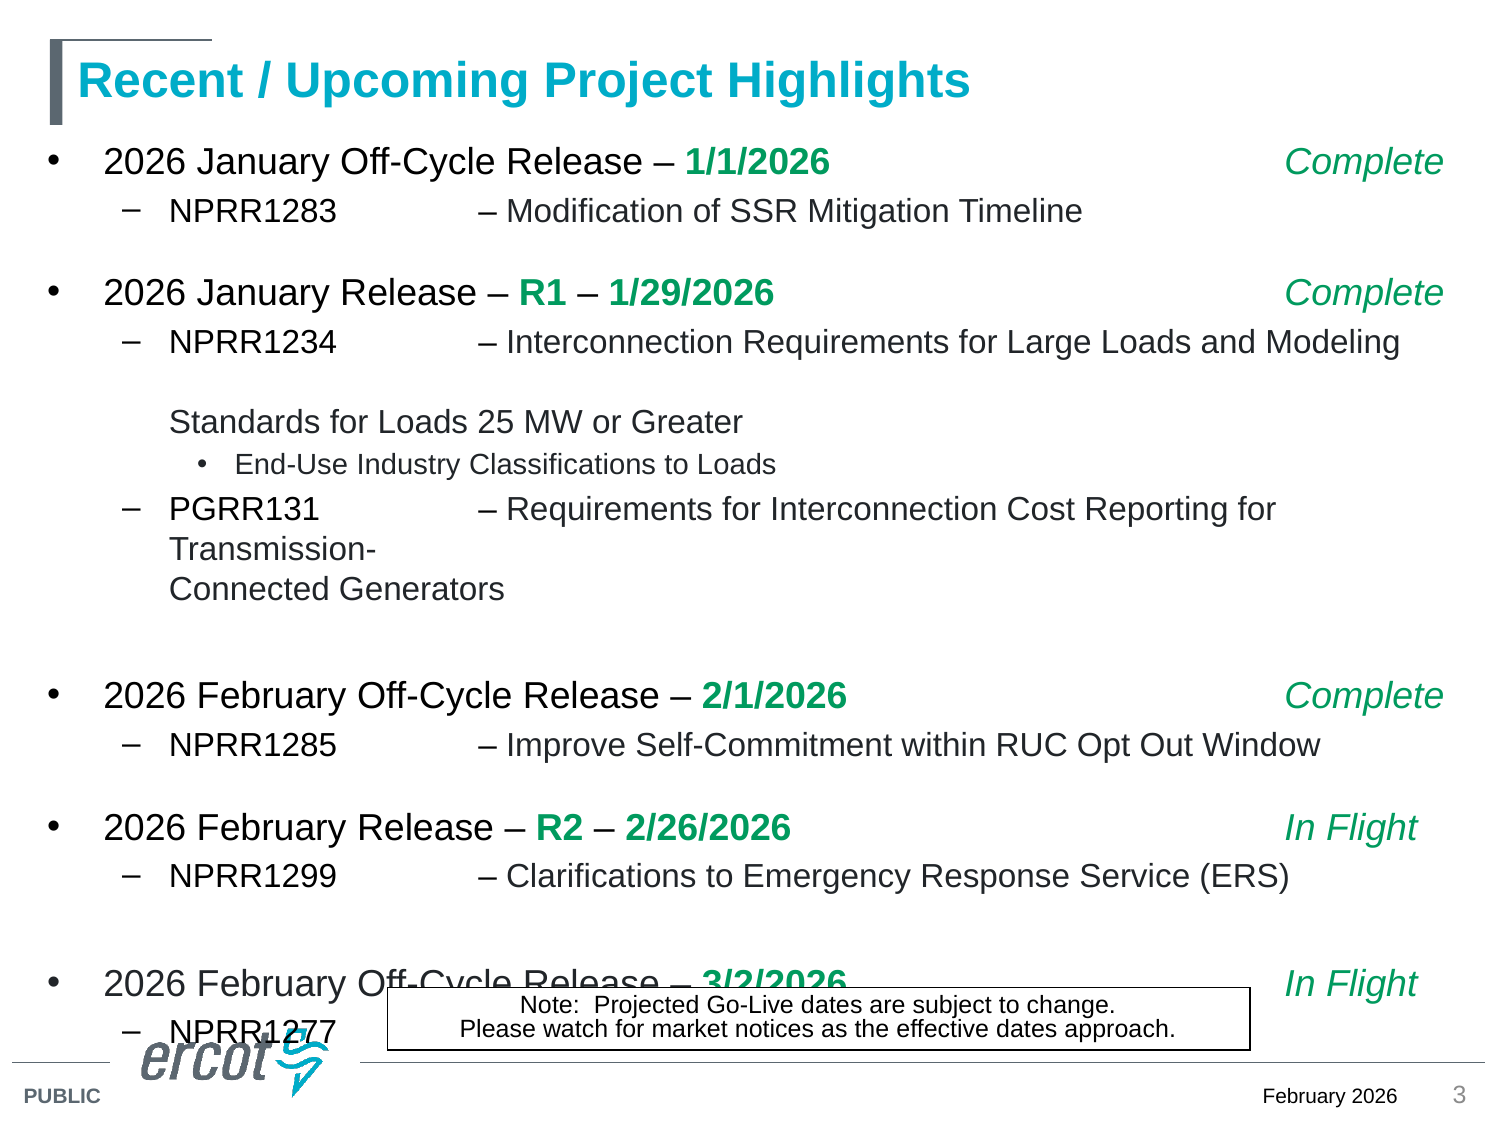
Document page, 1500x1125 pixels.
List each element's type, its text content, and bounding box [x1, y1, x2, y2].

list 2026 January Off-Cycle Release – 1/1/2026 Complete NPRR1283 – Modification of SSR Mitigation Timeline 2026 January Release – R1 – 1/29/2026 Complete NPRR1234 – Interconnection Requirements for Large Loads and Modeling Standards for Loads 25 MW or Greater End-Use Industry Classifications to Loads PGRR131 – Requirements for Interconnection Cost Reporting for Transmission- Connected Generators 2026 February Off-Cycle Release – 2/1/2026 Complete NPRR1285 – Improve Self-Commitment within RUC Opt Out Window 2026 February Release – R2 – 2/26/2026 In Flight NPRR1299 – Clarifications to Emergency Response Service (ERS) 2026 February Off-Cycle Release – 3/2/2026 In Flight NPRR1277 – Revisions to EAL Formula [32, 129, 1468, 988]
picture [137, 1024, 332, 1100]
title Recent / Upcoming Project Highlights [62, 39, 1038, 118]
text_box Note: Projected Go-Live dates are subject to change. Please watch for market notices as the effective dates approach. [387, 987, 1250, 1051]
text_box 3 [1437, 1076, 1475, 1112]
